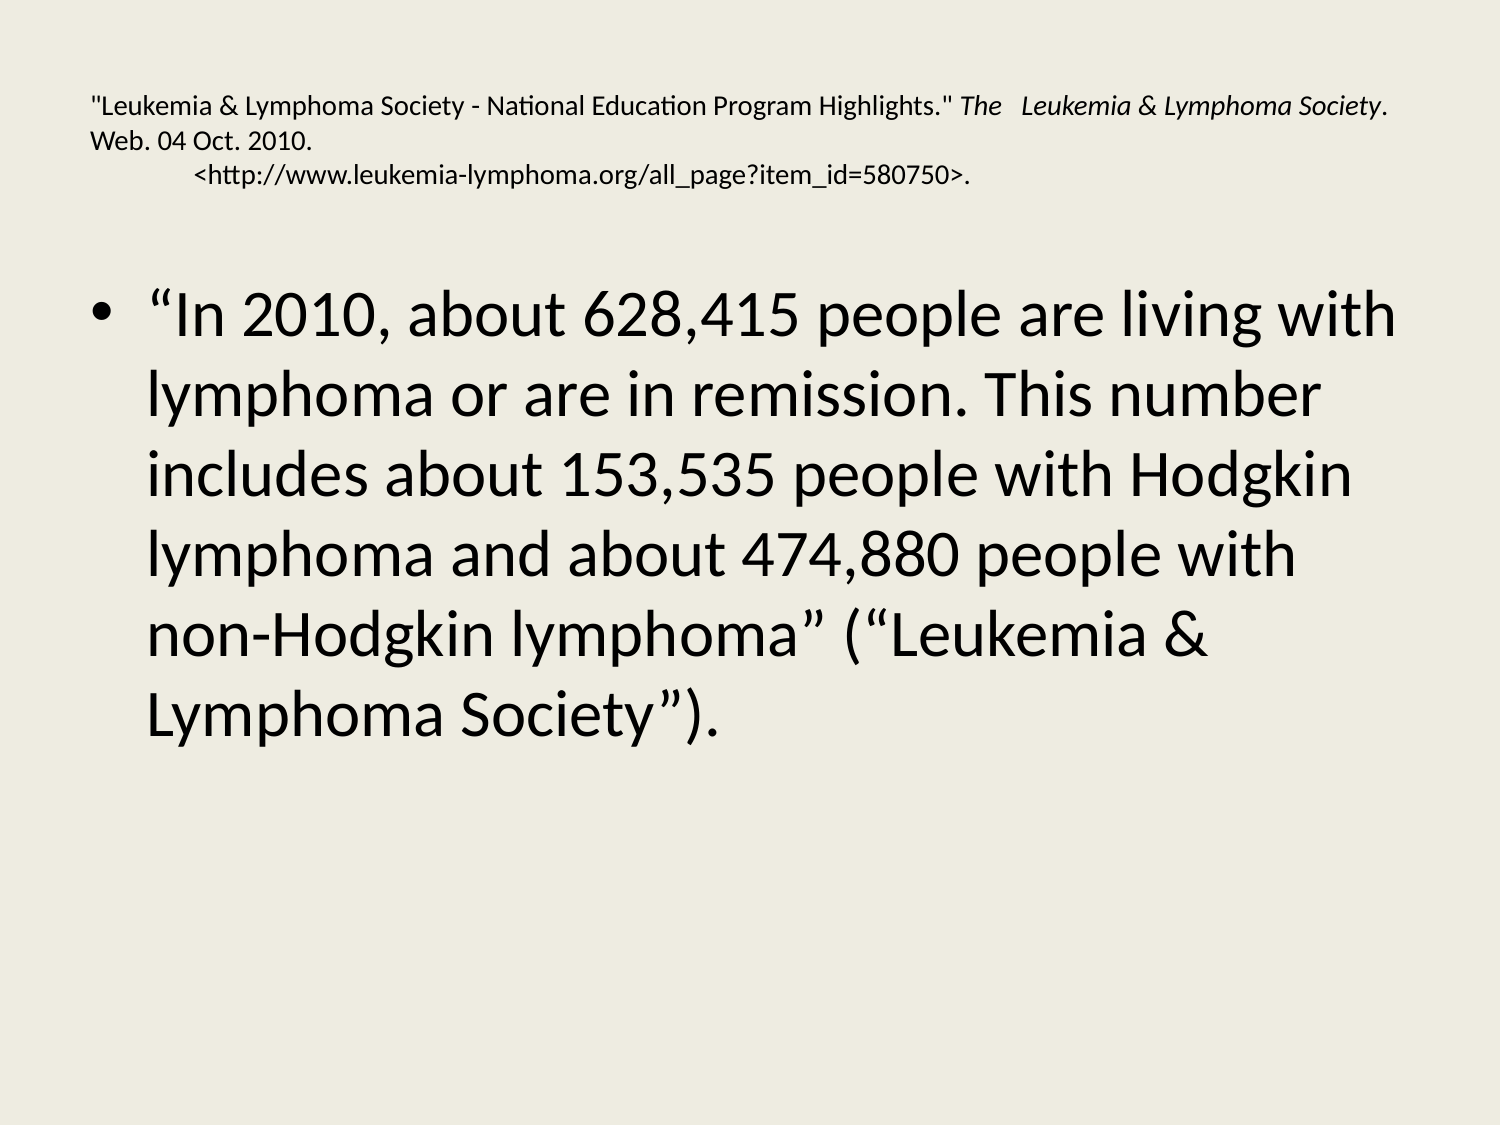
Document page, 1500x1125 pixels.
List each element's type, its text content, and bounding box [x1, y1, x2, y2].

title "Leukemia & Lymphoma Society - National Education Program Highlights." The Leukemia & Lymphoma Society. Web. 04 Oct. 2010. <http://www.leukemia-lymphoma.org/all_page?item_id=580750>. [75, 45, 1425, 233]
list “In 2010, about 628,415 people are living with lymphoma or are in remission. This number includes about 153,535 people with Hodgkin lymphoma and about 474,880 people with non-Hodgkin lymphoma” (“Leukemia & Lymphoma Society”). [75, 262, 1425, 1005]
